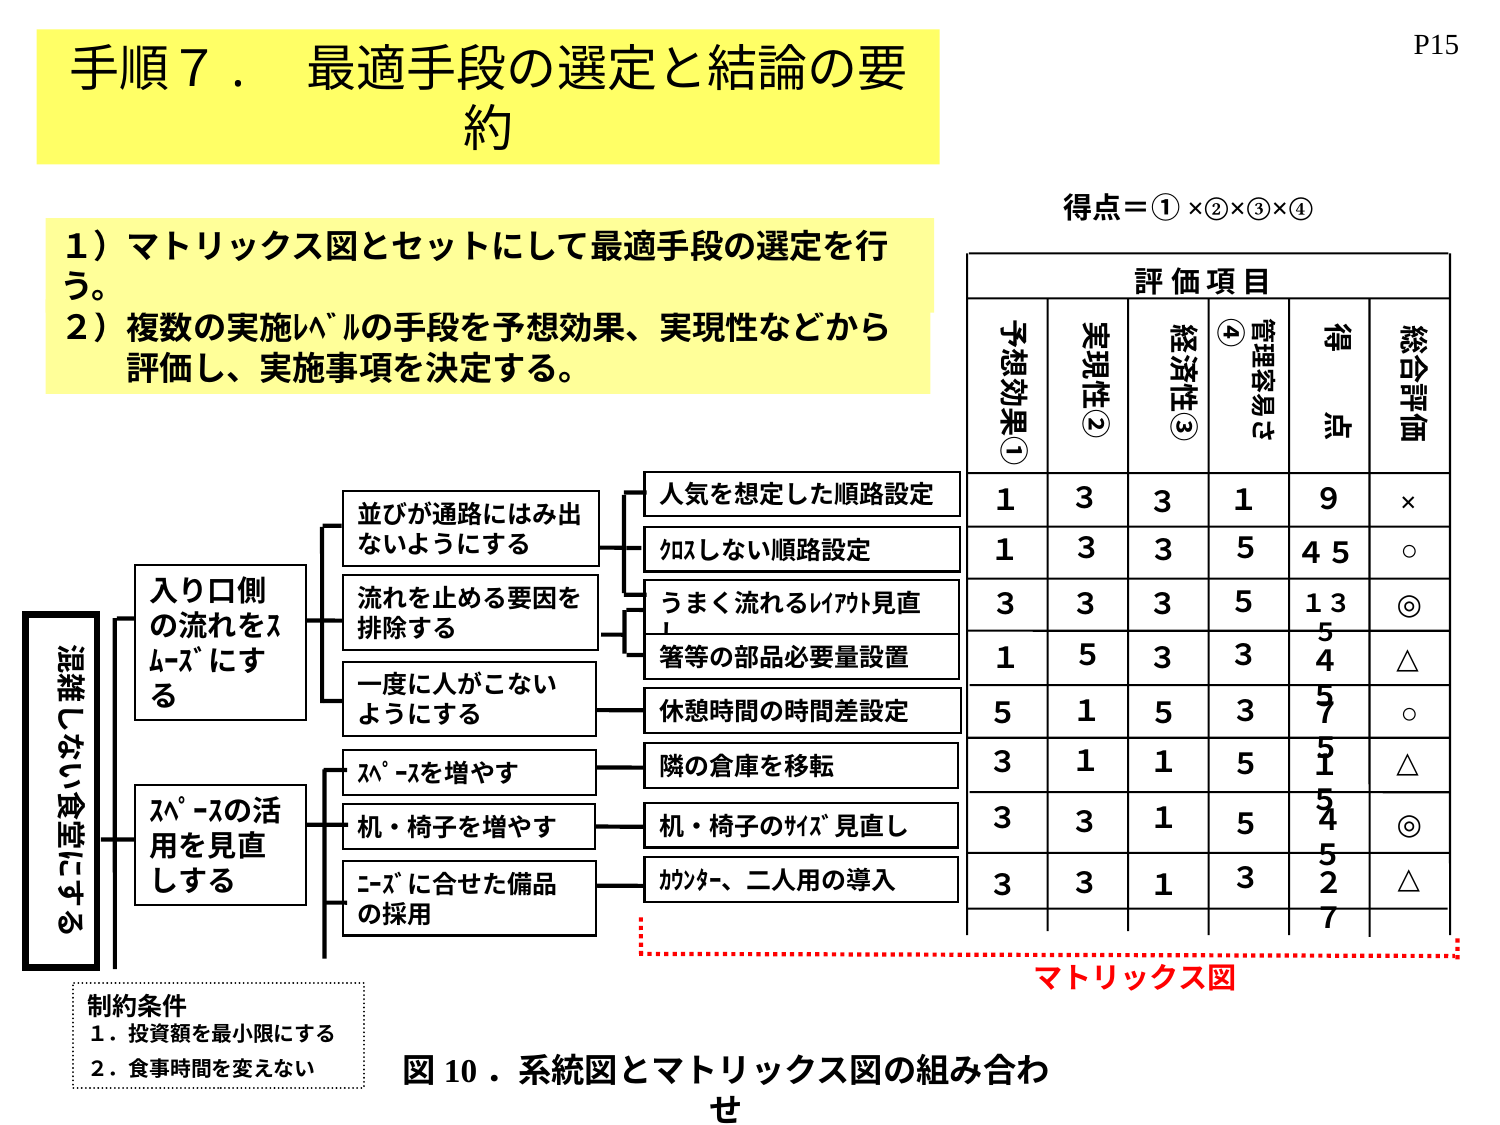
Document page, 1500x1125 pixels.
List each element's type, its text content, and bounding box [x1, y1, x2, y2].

text_box P15 [1398, 17, 1486, 68]
text_box 制約条件 １．投資額を最小限にする ２．食事時間を変えない [72, 982, 364, 1088]
text_box 手順７. 最適手段の選定と結論の要約 [36, 29, 940, 165]
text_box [966, 182, 1458, 1002]
text_box １）マトリックス図とセットにして最適手段の選定を行う。 [45, 218, 935, 313]
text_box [25, 471, 961, 970]
text_box ２）複数の実施ﾚﾍﾞﾙの手段を予想効果、実現性などから 評価し、実施事項を決定する。 [45, 313, 931, 394]
text_box 図10．系統図とマトリックス図の組み合わせ [380, 1041, 1073, 1125]
